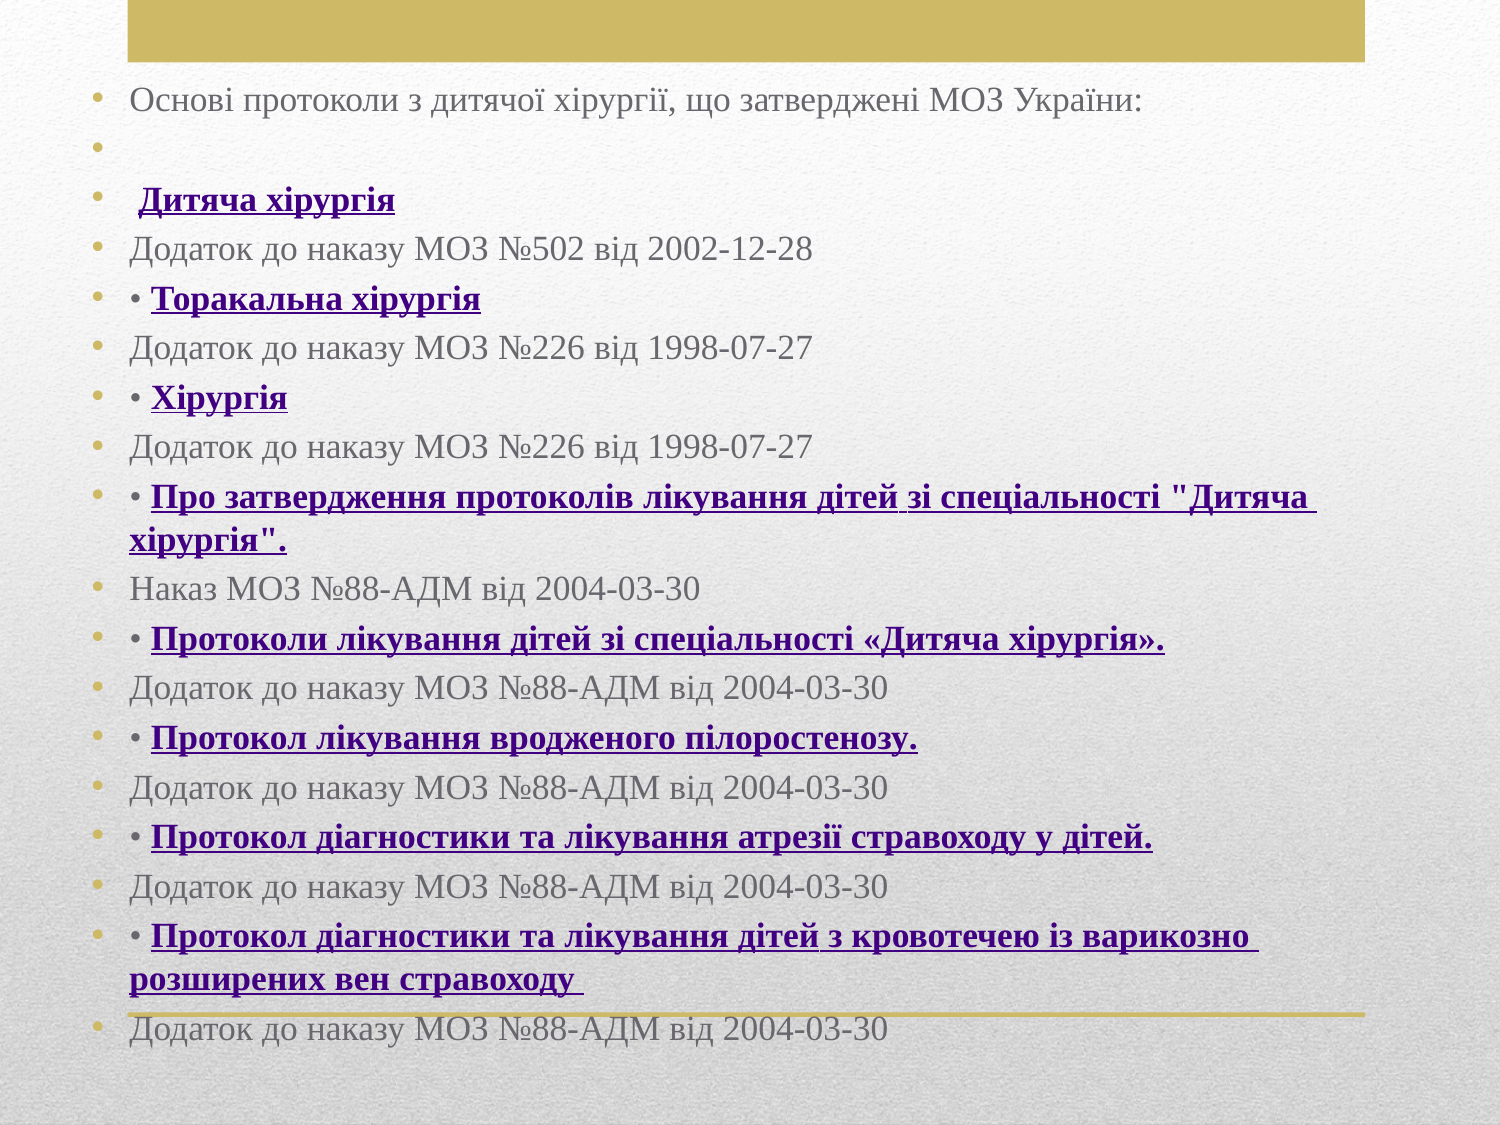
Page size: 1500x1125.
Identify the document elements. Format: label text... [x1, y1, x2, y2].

list Основі протоколи з дитячої хірургії, що затверджені МОЗ України: Дитяча хірургія Додаток до наказу МОЗ №502 від 2002-12-28 • Торакальна хірургія Додаток до наказу МОЗ №226 від 1998-07-27 • Хірургія Додаток до наказу МОЗ №226 від 1998-07-27 • Про затвердження протоколів лікування дітей зі спеціальності "Дитяча хірургія". Наказ МОЗ №88-АДМ від 2004-03-30 • Протоколи лікування дітей зі спеціальності «Дитяча хірургія». Додаток до наказу МОЗ №88-АДМ від 2004-03-30 • Протокол лікування вродженого пілоростенозу. Додаток до наказу МОЗ №88-АДМ від 2004-03-30 • Протокол діагностики та лікування атрезії стравоходу у дітей. Додаток до наказу МОЗ №88-АДМ від 2004-03-30 • Протокол діагностики та лікування дітей з кровотечею із варикозно розширених вен стравоходу Додаток до наказу МОЗ №88-АДМ від 2004-03-30 [76, 19, 1459, 1059]
